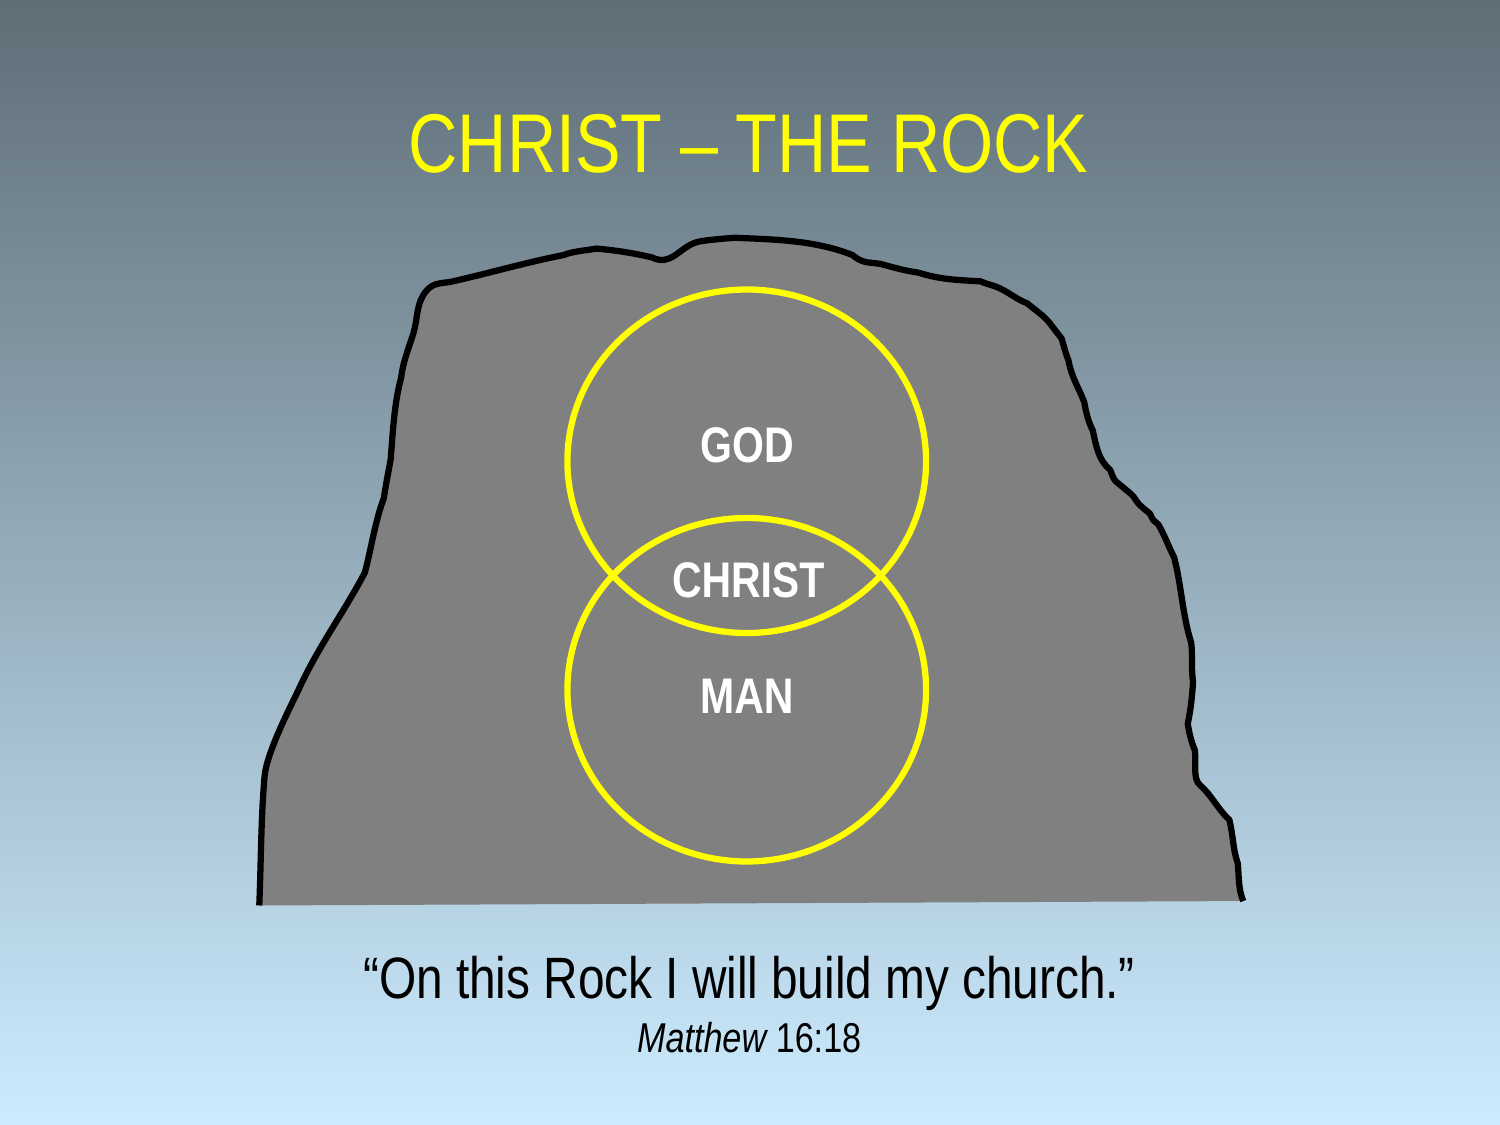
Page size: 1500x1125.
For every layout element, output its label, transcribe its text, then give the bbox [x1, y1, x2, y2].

text_box GOD [582, 404, 912, 480]
text_box [567, 289, 927, 540]
text_box [567, 615, 927, 862]
text_box Christ – the Rock [304, 70, 1193, 208]
text_box [259, 237, 1244, 906]
text_box “On this Rock I will build my church.” Matthew 16:18 [342, 933, 1156, 1068]
text_box MAN [582, 655, 912, 731]
text_box CHRIST [583, 540, 913, 615]
text_box [658, 517, 835, 540]
